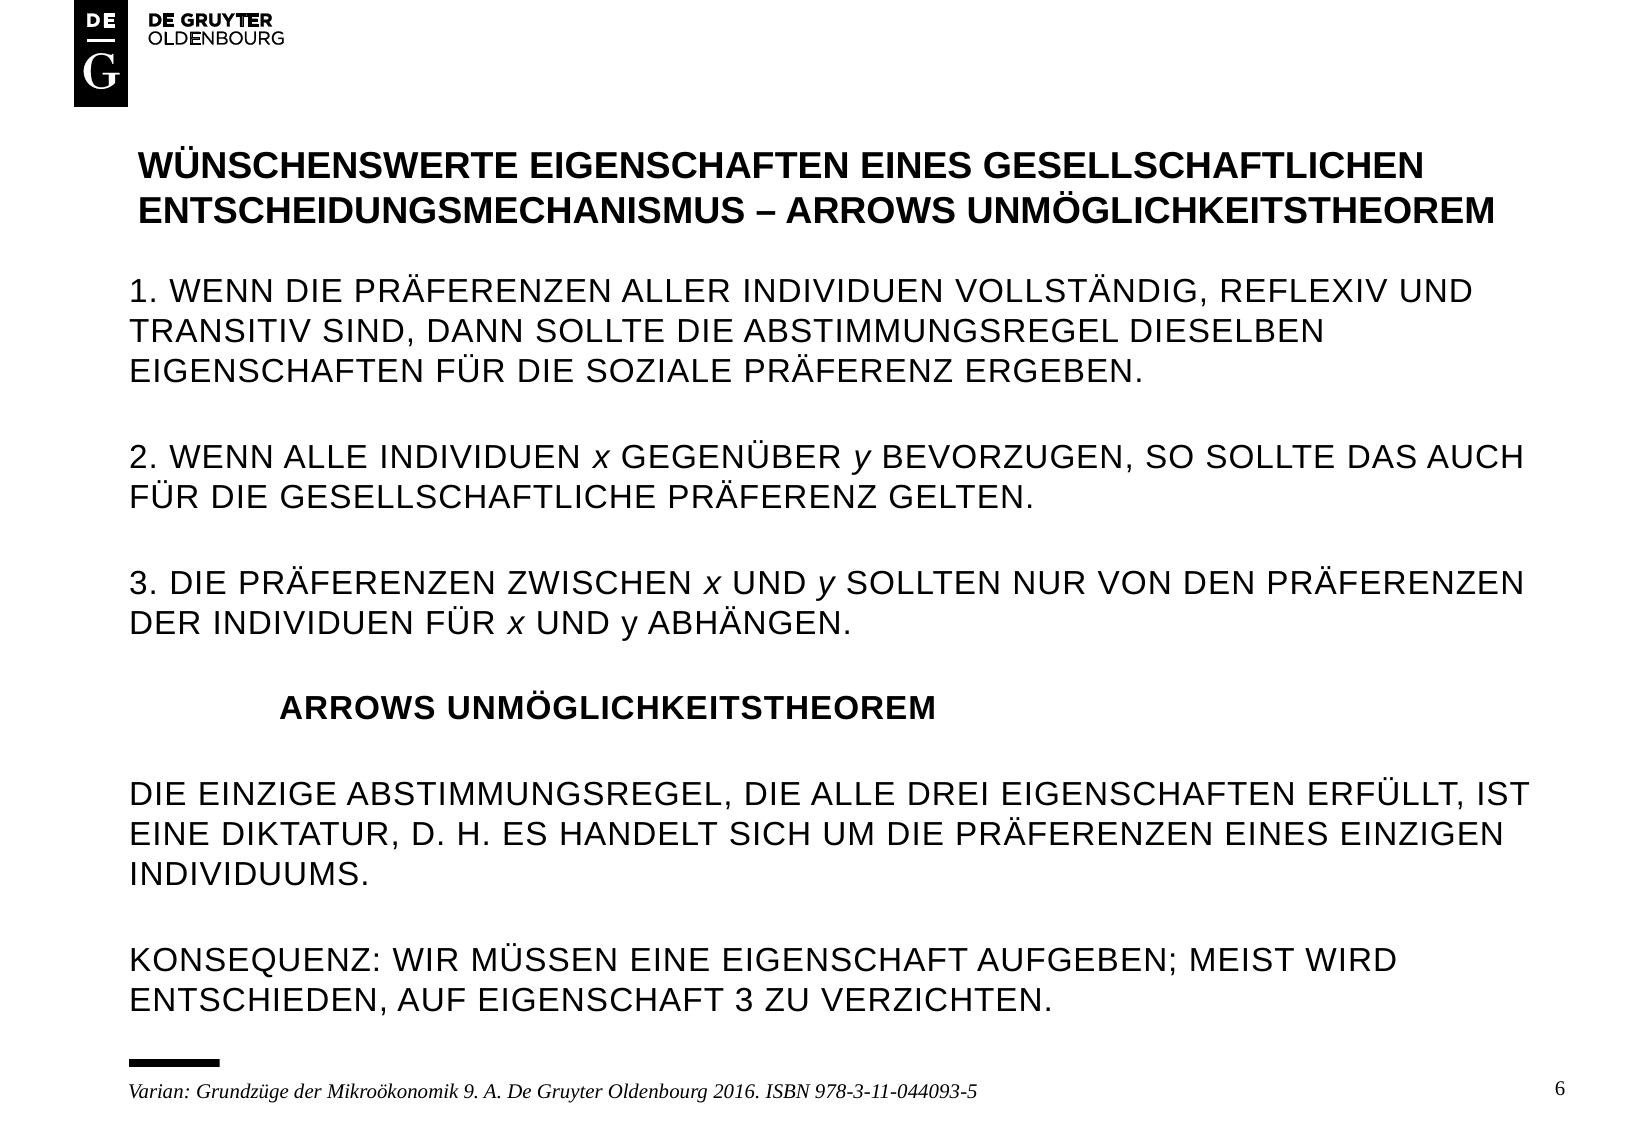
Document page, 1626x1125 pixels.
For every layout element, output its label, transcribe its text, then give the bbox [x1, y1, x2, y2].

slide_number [128, 1077, 1539, 1108]
title WÜNSCHENSWERTE EIGENSCHAFTEN EINES GESELLSCHAFTLICHEN ENTSCHEIDUNGSMECHANISMUS – arrows unmöglichkeitstheorem [137, 141, 1565, 235]
list 1. Wenn die präferenzen aller individuen vollständig, reflexiv und transitiv sind, dann sollte die abstimmungsregel dieselben eigenschaften für die soziale präferenz ergeben. 2. Wenn alle individuen x gegenüber y bevorzugen, so sollte das auch für die gesellschaftliche präferenz gelten. 3. Die präferenzen zwischen x und y sollten nur von den präferenzen der individuen für x und y abhängen. arrows unmöglichkeitstheorem Die einzige abstimmungsregel, die alle drei eigenschaften erfüllt, ist eine diktatur, d. h. es handelt sich um die präferenzen eines einzigen individuums. Konsequenz: wir müssen eine eigenschaft aufgeben; meist wird entschieden, auf eigenschaft 3 zu verzichten. [129, 269, 1556, 1033]
slide_number 6 [1554, 1074, 1614, 1104]
